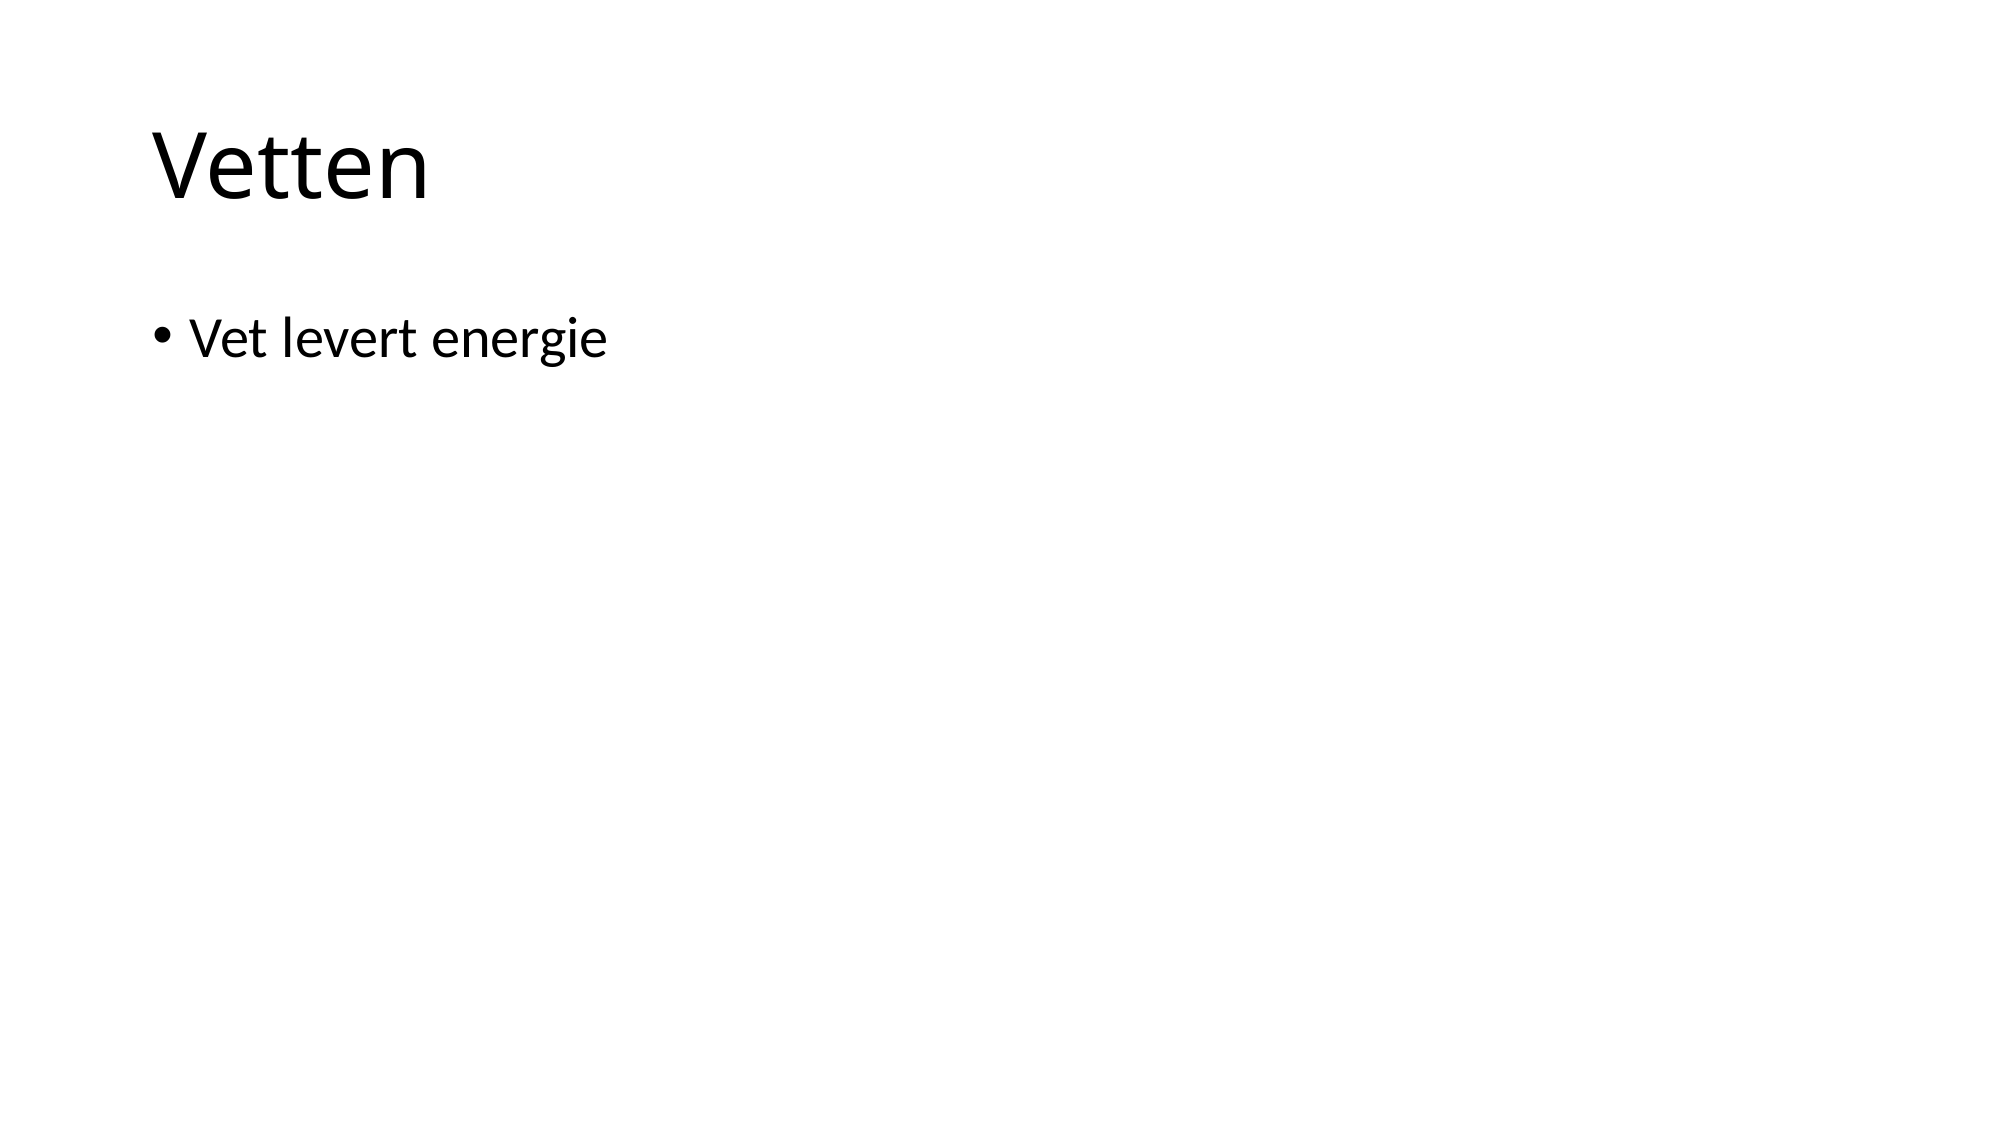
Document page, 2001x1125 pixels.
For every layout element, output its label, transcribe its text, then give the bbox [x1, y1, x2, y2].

title Vetten [137, 59, 1863, 278]
list Vet levert energie [137, 299, 1863, 1014]
